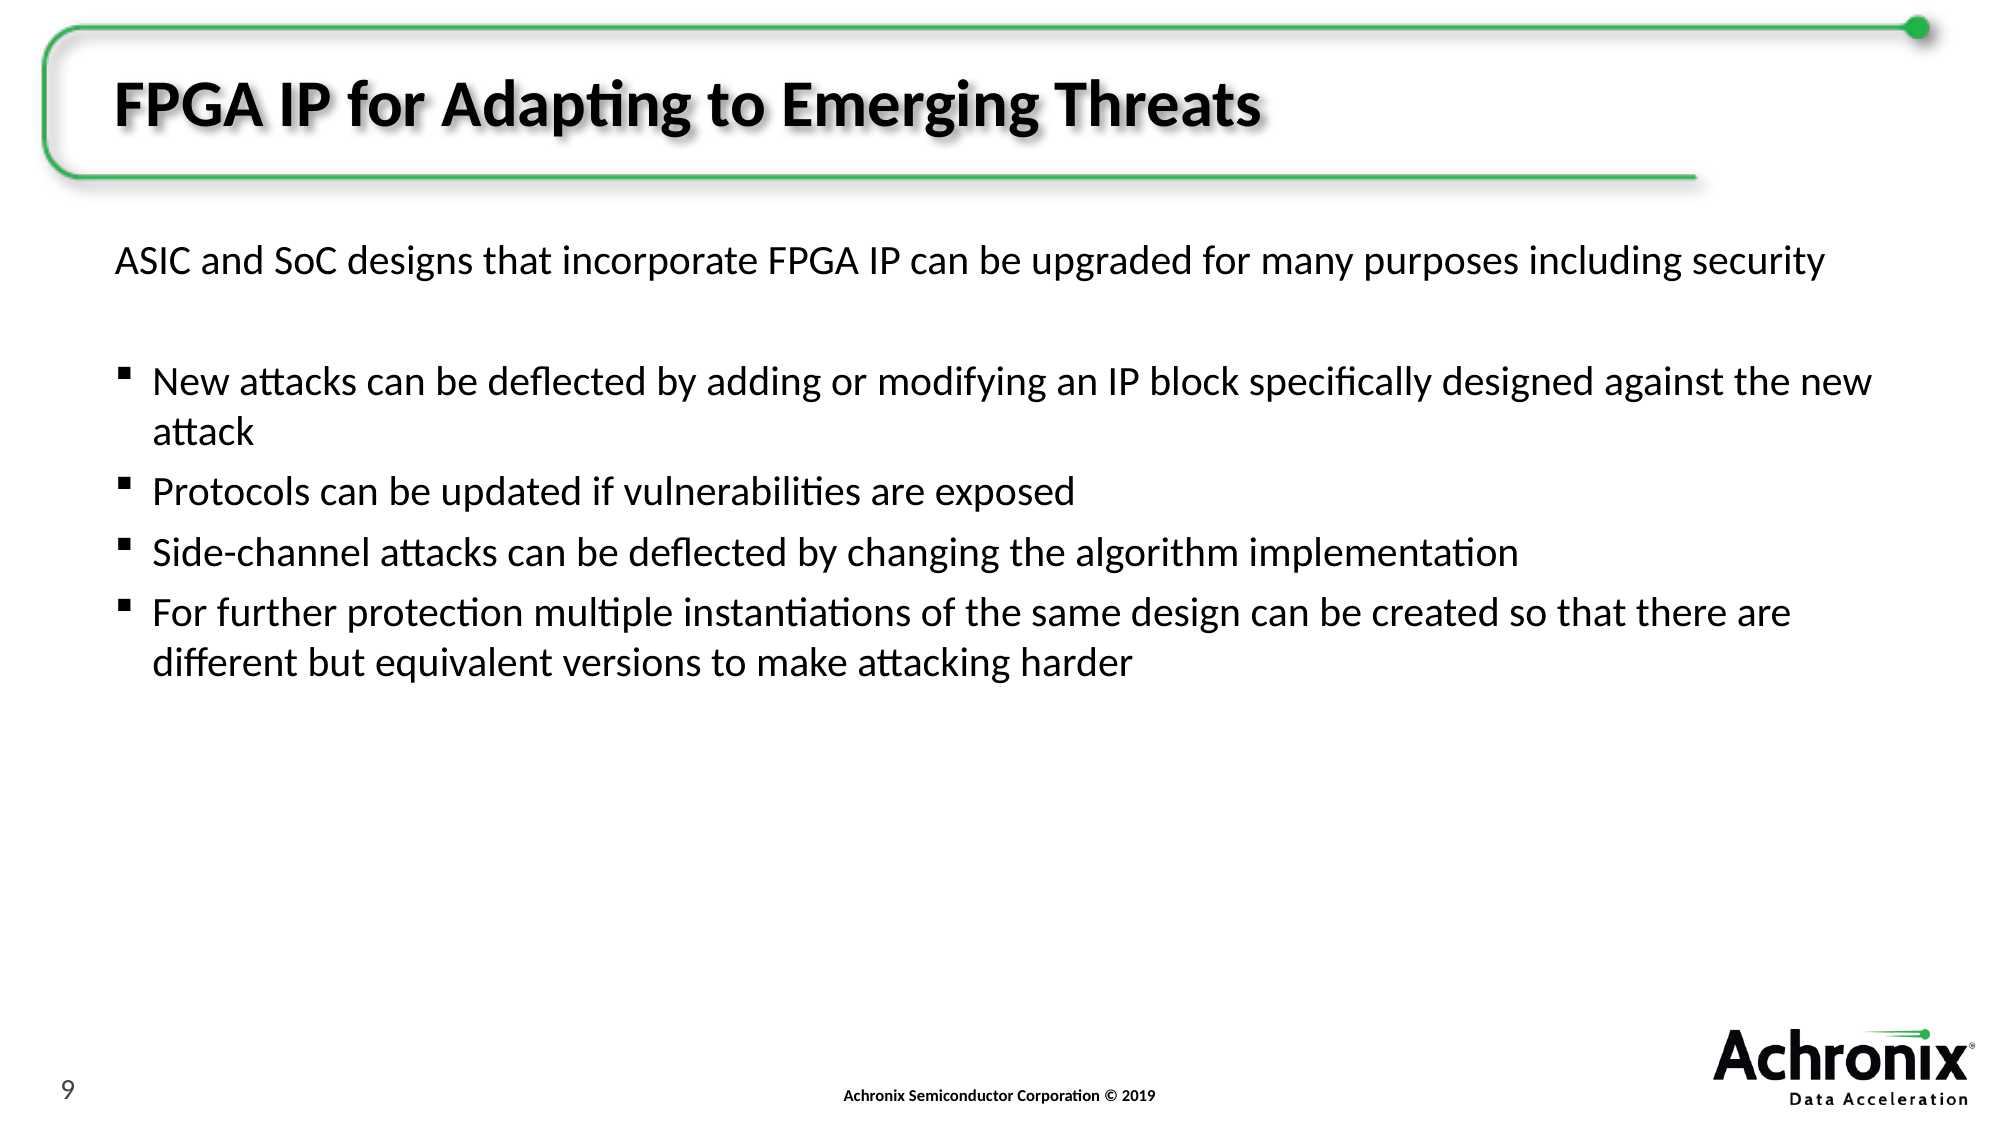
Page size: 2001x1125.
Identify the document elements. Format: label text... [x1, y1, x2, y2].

slide_number 9 [0, 1053, 90, 1113]
list ASIC and SoC designs that incorporate FPGA IP can be upgraded for many purposes including security New attacks can be deflected by adding or modifying an IP block specifically designed against the new attack Protocols can be updated if vulnerabilities are exposed Side-channel attacks can be deflected by changing the algorithm implementation For further protection multiple instantiations of the same design can be created so that there are different but equivalent versions to make attacking harder [99, 224, 1900, 1020]
title FPGA IP for Adapting to Emerging Threats [99, 29, 1900, 180]
picture [26, 2, 1963, 213]
picture [1713, 1029, 1975, 1105]
